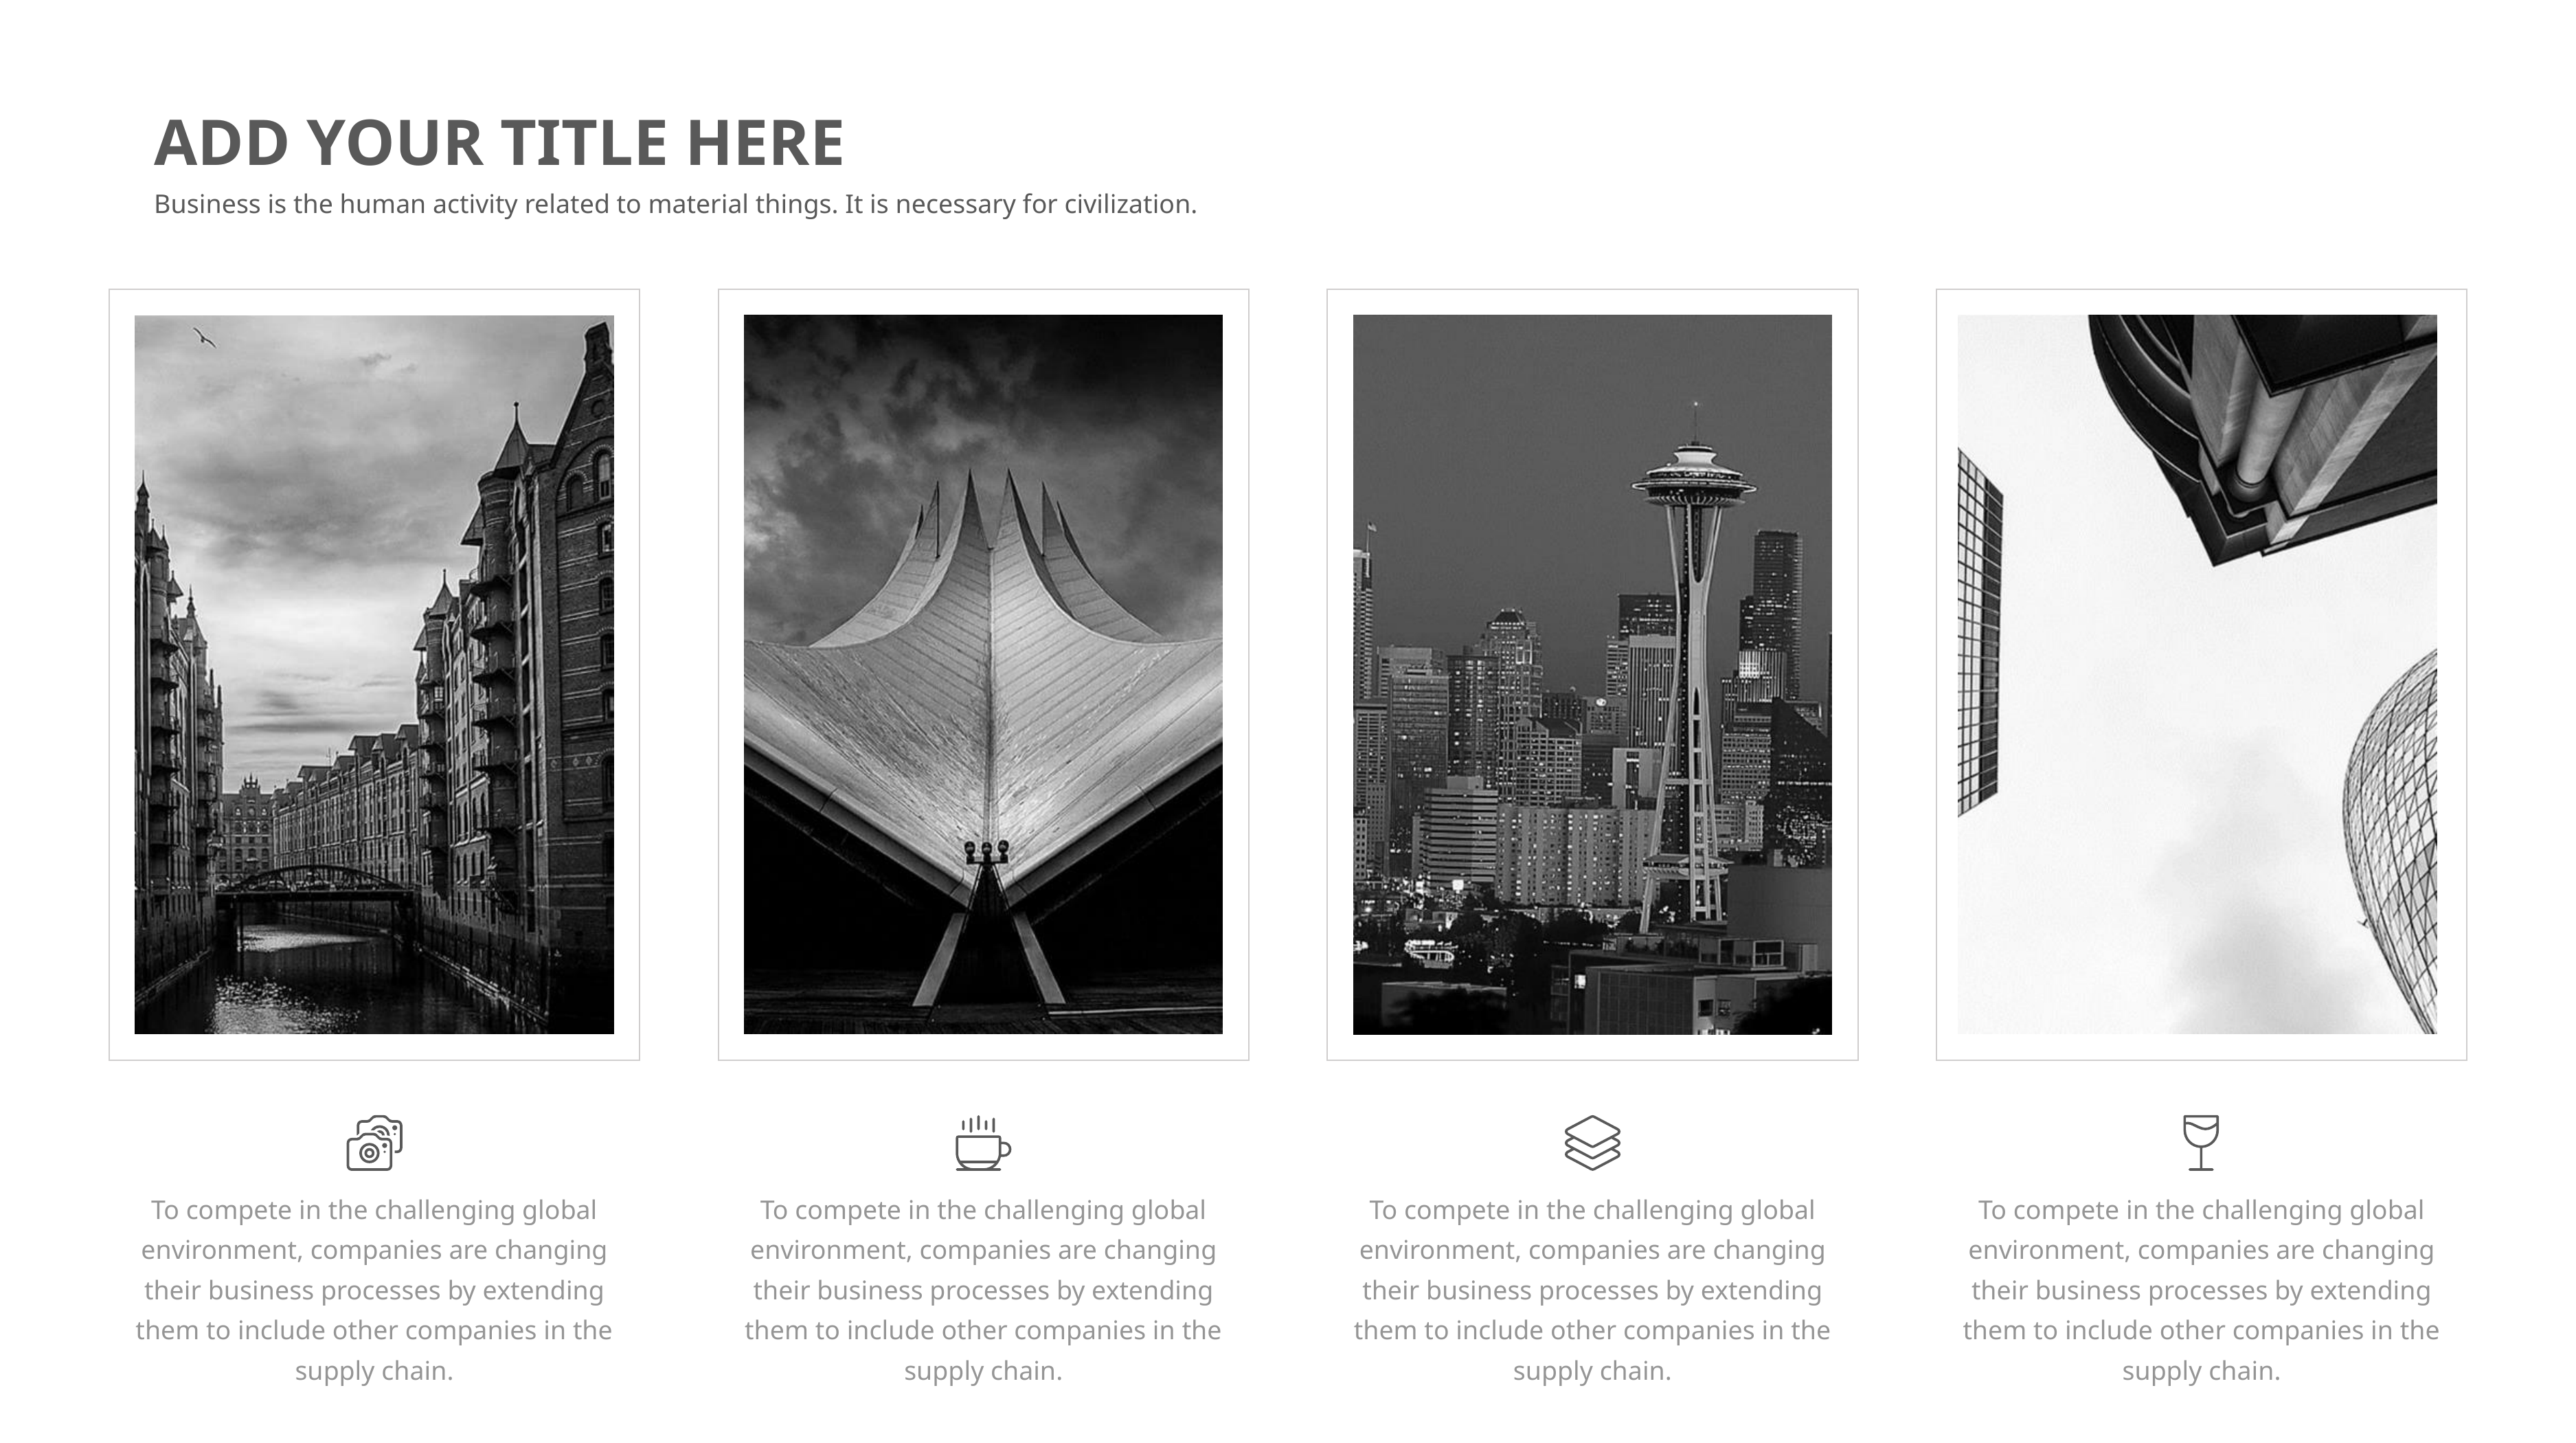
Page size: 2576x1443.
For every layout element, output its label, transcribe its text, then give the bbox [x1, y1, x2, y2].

text_box [992, 1117, 995, 1133]
picture [744, 315, 1223, 1034]
text_box [984, 1120, 988, 1130]
text_box To compete in the challenging global environment, companies are changing their business processes by extending them to include other companies in the supply chain. [718, 1178, 1250, 1390]
text_box To compete in the challenging global environment, companies are changing their business processes by extending them to include other companies in the supply chain. [109, 1178, 640, 1390]
text_box [977, 1115, 980, 1130]
text_box [1326, 289, 1859, 1061]
text_box [969, 1117, 973, 1133]
text_box [718, 289, 1250, 1061]
picture [1353, 315, 1832, 1035]
text_box [1936, 289, 2467, 1061]
text_box [109, 289, 640, 1061]
text_box [1564, 1115, 1621, 1171]
text_box To compete in the challenging global environment, companies are changing their business processes by extending them to include other companies in the supply chain. [1936, 1178, 2467, 1390]
text_box [2183, 1115, 2219, 1171]
text_box To compete in the challenging global environment, companies are changing their business processes by extending them to include other companies in the supply chain. [1327, 1178, 1858, 1390]
text_box [346, 1132, 393, 1171]
text_box [956, 1135, 1012, 1171]
picture [135, 315, 614, 1034]
text_box [962, 1120, 965, 1130]
text_box Business is the human activity related to material things. It is necessary for civilization. [144, 166, 1257, 223]
text_box [357, 1115, 403, 1154]
text_box ADD YOUR TITLE HERE [144, 59, 1121, 166]
picture [1958, 315, 2437, 1034]
